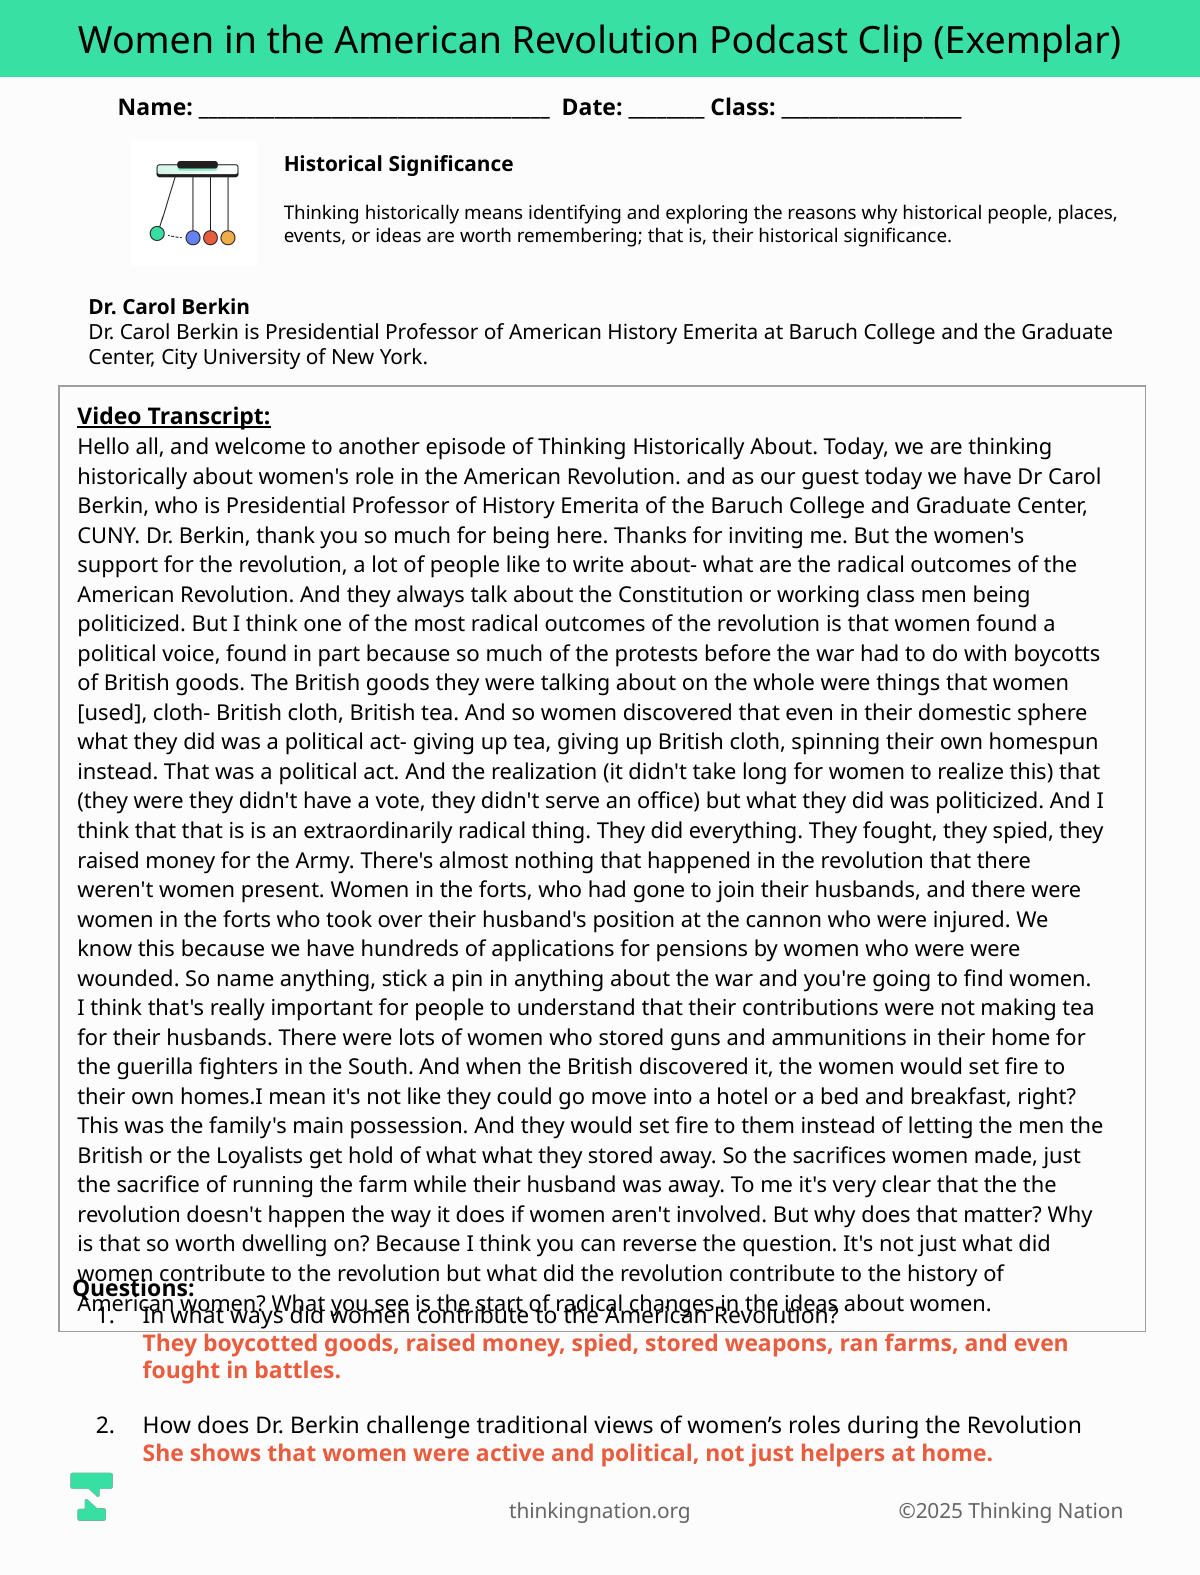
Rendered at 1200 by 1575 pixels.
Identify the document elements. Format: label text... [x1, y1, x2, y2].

text_box Women in the American Revolution Podcast Clip (Exemplar) [0, 0, 1200, 77]
text_box Questions: In what ways did women contribute to the American Revolution? They boycotted goods, raised money, spied, stored weapons, ran farms, and even fought in battles. How does Dr. Berkin challenge traditional views of women’s roles during the Revolution She shows that women were active and political, not just helpers at home. [57, 1259, 1149, 1549]
picture [58, 1463, 125, 1530]
text_box Name: _____________________________________ Date: ________ Class: ___________________ [103, 78, 1097, 143]
table_header Video Transcript: Hello all, and welcome to another episode of Thinking Historically About. Today, we are thinking historically about women's role in the American Revolution. and as our guest today we have Dr Carol Berkin, who is Presidential Professor of History Emerita of the Baruch College and Graduate Center, CUNY. Dr. Berkin, thank you so much for being here. Thanks for inviting me. But the women's support for the revolution, a lot of people like to write about- what are the radical outcomes of the American Revolution. And they always talk about the Constitution or working class men being politicized. But I think one of the most radical outcomes of the revolution is that women found a political voice, found in part because so much of the protests before the war had to do with boycotts of British goods. The British goods they were talking about on the whole were things that women [used], cloth- British cloth, British tea. And so women discovered that even in their domestic sphere what they did was a political act- giving up tea, giving up British cloth, spinning their own homespun instead. That was a political act. And the realization (it didn't take long for women to realize this) that (they were they didn't have a vote, they didn't serve an office) but what they did was politicized. And I think that that is is an extraordinarily radical thing. They did everything. They fought, they spied, they raised money for the Army. There's almost nothing that happened in the revolution that there weren't women present. Women in the forts, who had gone to join their husbands, and there were women in the forts who took over their husband's position at the cannon who were injured. We know this because we have hundreds of applications for pensions by women who were were wounded. So name anything, stick a pin in anything about the war and you're going to find women. I think that's really important for people to understand that their contributions were not making tea for their husbands. There were lots of women who stored guns and ammunitions in their home for the guerilla fighters in the South. And when the British discovered it, the women would set fire to their own homes.I mean it's not like they could go move into a hotel or a bed and breakfast, right? This was the family's main possession. And they would set fire to them instead of letting the men the British or the Loyalists get hold of what what they stored away. So the sacrifices women made, just the sacrifice of running the farm while their husband was away. To me it's very clear that the the revolution doesn't happen the way it does if women aren't involved. But why does that matter? Why is that so worth dwelling on? Because I think you can reverse the question. It's not just what did women contribute to the revolution but what did the revolution contribute to the history of American women? What you see is the start of radical changes in the ideas about women. [60, 387, 1145, 1259]
text_box Historical Significance Thinking historically means identifying and exploring the reasons why historical people, places, events, or ideas are worth remembering; that is, their historical significance. [265, 132, 1156, 273]
picture [131, 140, 258, 266]
text_box Dr. Carol Berkin Dr. Carol Berkin is Presidential Professor of American History Emerita at Baruch College and the Graduate Center, City University of New York. [70, 275, 1139, 371]
